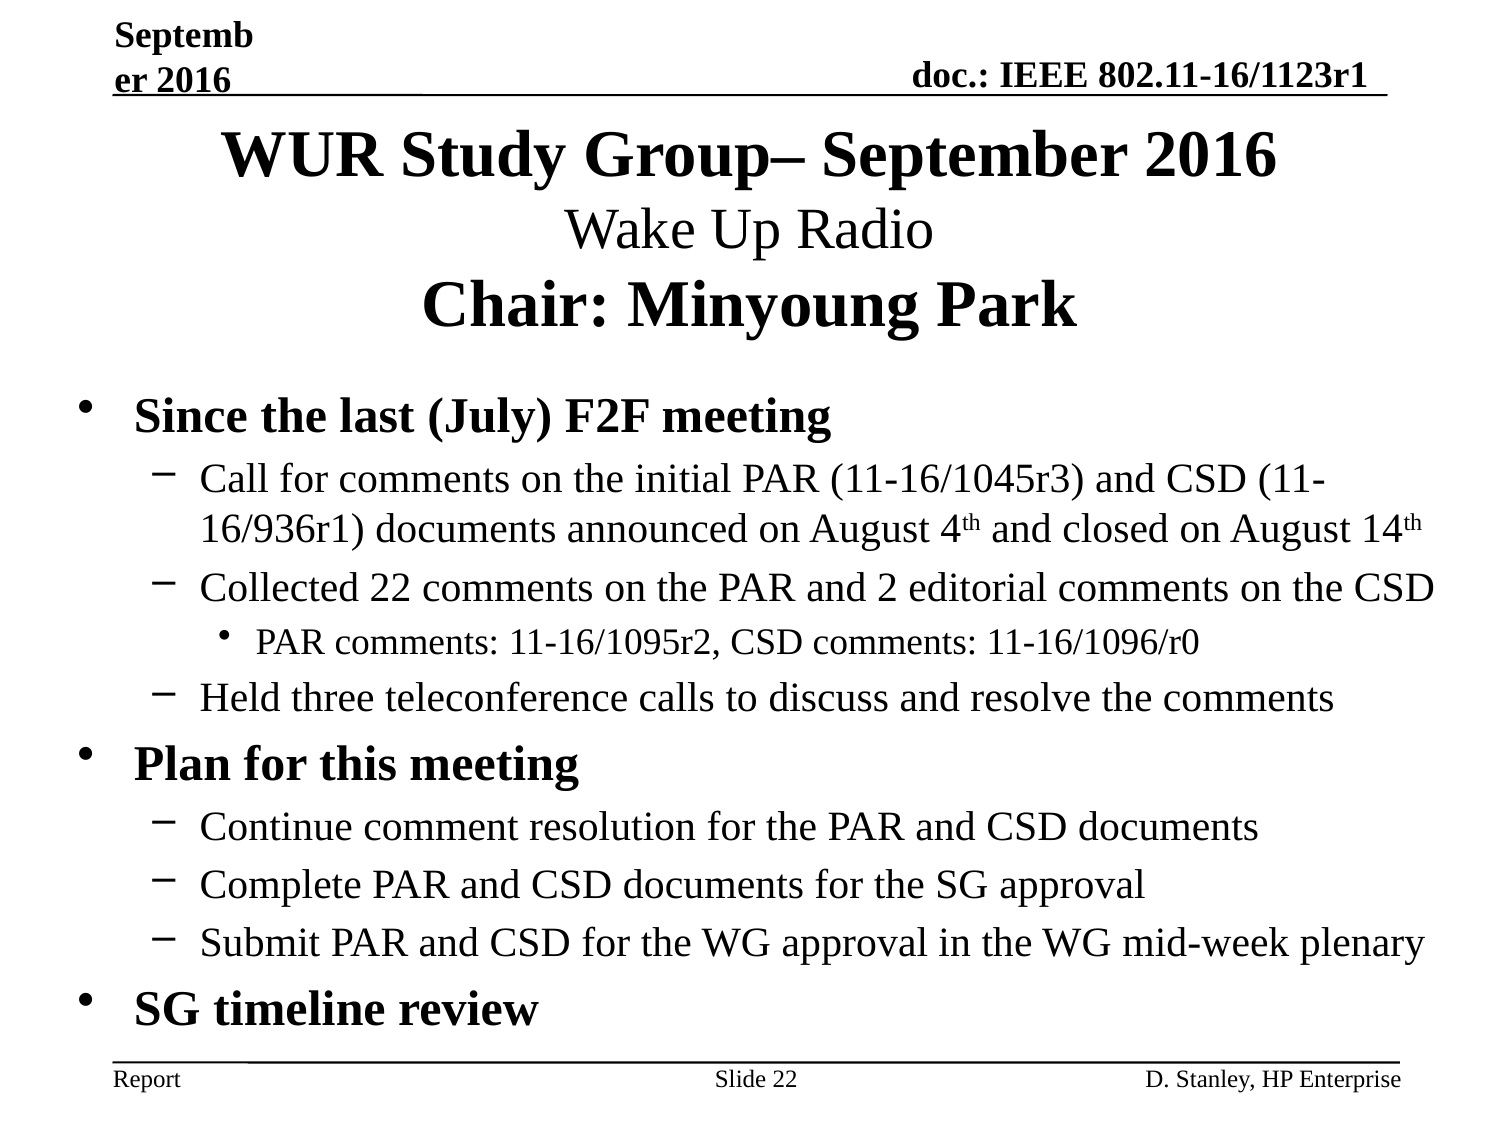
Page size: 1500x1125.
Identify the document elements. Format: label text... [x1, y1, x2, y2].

title WUR Study Group– September 2016 Wake Up Radio Chair: Minyoung Park [112, 137, 1388, 313]
list Since the last (July) F2F meeting Call for comments on the initial PAR (11-16/1045r3) and CSD (11-16/936r1) documents announced on August 4th and closed on August 14th Collected 22 comments on the PAR and 2 editorial comments on the CSD PAR comments: 11-16/1095r2, CSD comments: 11-16/1096/r0 Held three teleconference calls to discuss and resolve the comments Plan for this meeting Continue comment resolution for the PAR and CSD documents Complete PAR and CSD documents for the SG approval Submit PAR and CSD for the WG approval in the WG mid-week plenary SG timeline review [62, 375, 1463, 1113]
slide_number Slide 22 [712, 1062, 800, 1093]
footer D. Stanley, HP Enterprise [1057, 1062, 1402, 1093]
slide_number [114, 54, 269, 100]
